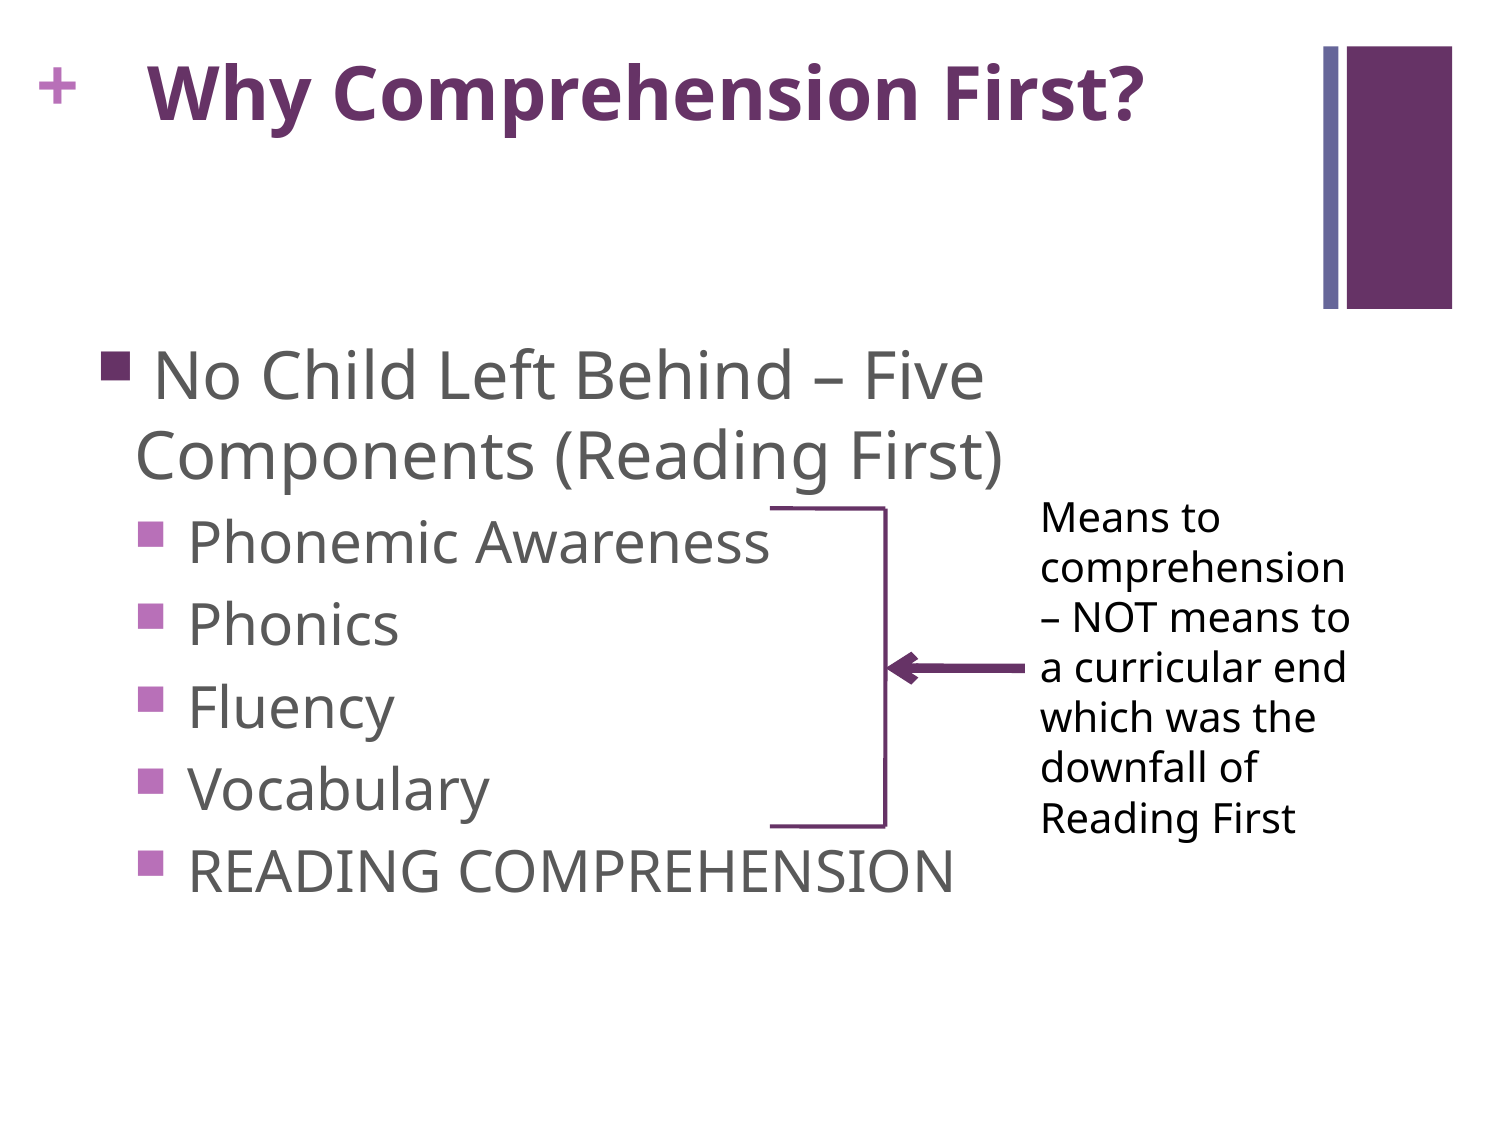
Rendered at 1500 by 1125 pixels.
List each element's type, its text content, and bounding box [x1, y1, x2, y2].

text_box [769, 483, 1373, 853]
title Why Comprehension First? [132, 37, 1372, 221]
list No Child Left Behind – Five Components (Reading First) Phonemic Awareness Phonics Fluency Vocabulary READING COMPREHENSION [81, 324, 1372, 1005]
